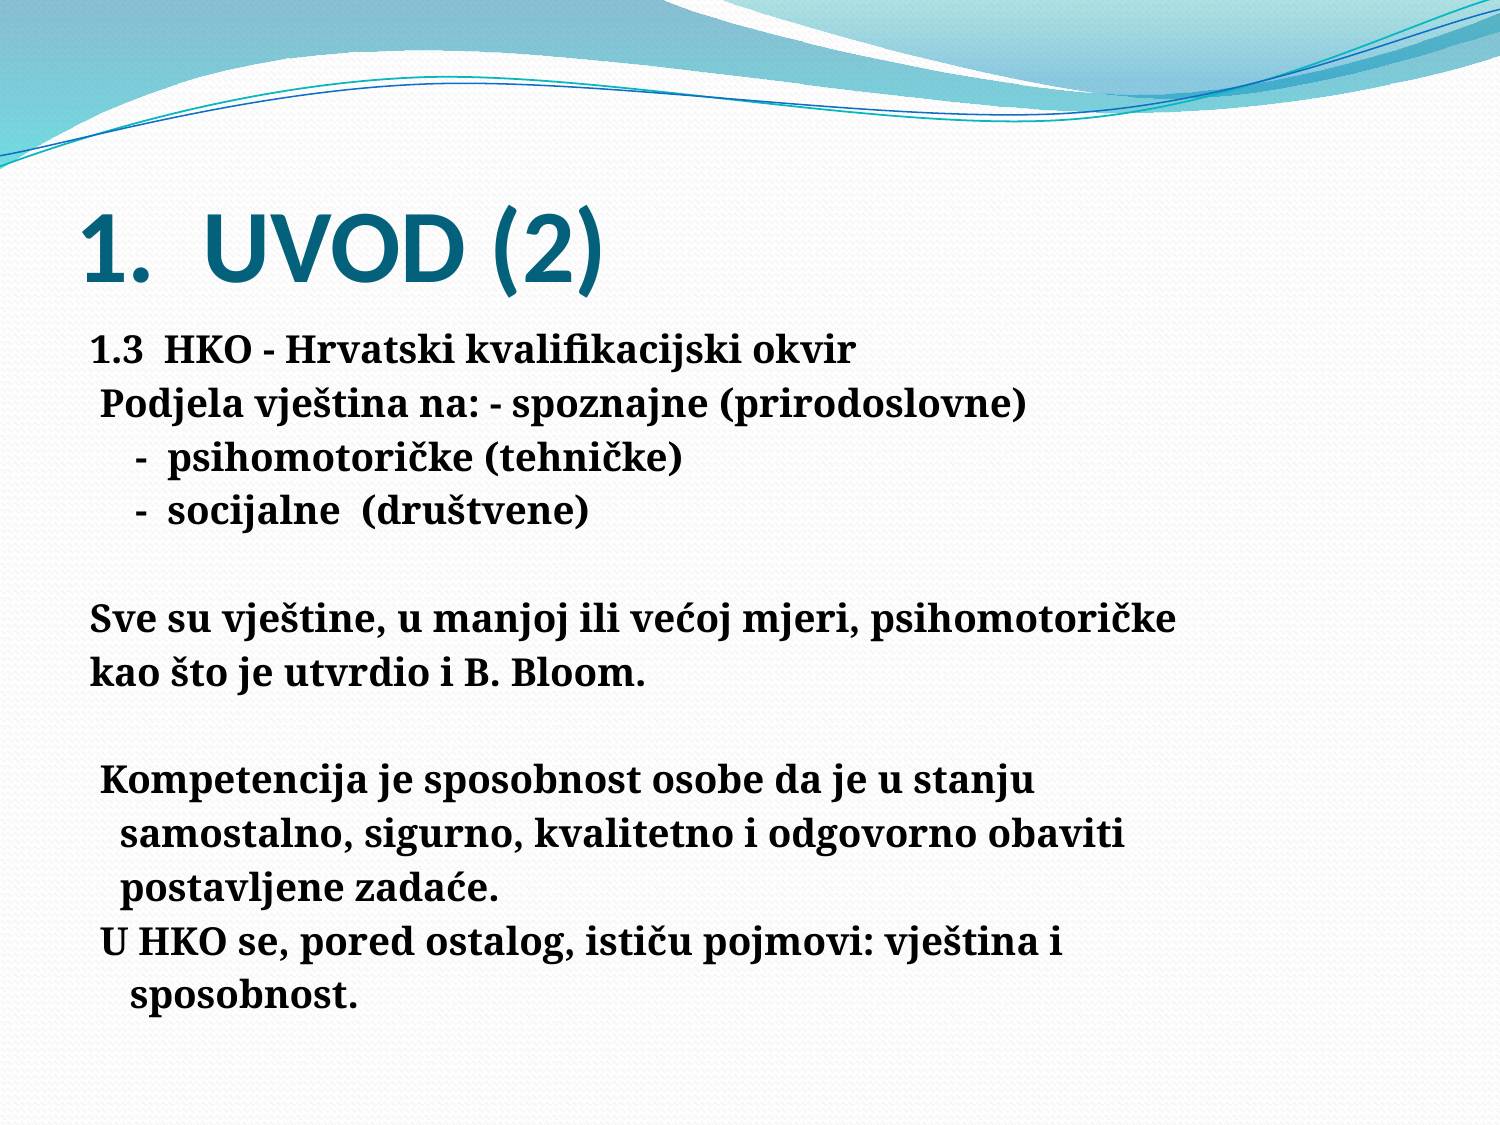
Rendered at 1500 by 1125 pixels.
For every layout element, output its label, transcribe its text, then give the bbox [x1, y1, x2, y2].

title 1. UVOD (2) [75, 115, 1425, 303]
list 1.3 HKO - Hrvatski kvalifikacijski okvir Podjela vještina na: - spoznajne (prirodoslovne) - psihomotoričke (tehničke) - socijalne (društvene) Sve su vještine, u manjoj ili većoj mjeri, psihomotoričke kao što je utvrdio i B. Bloom. Kompetencija je sposobnost osobe da je u stanju samostalno, sigurno, kvalitetno i odgovorno obaviti postavljene zadaće. U HKO se, pored ostalog, ističu pojmovi: vještina i sposobnost. [75, 317, 1425, 1038]
